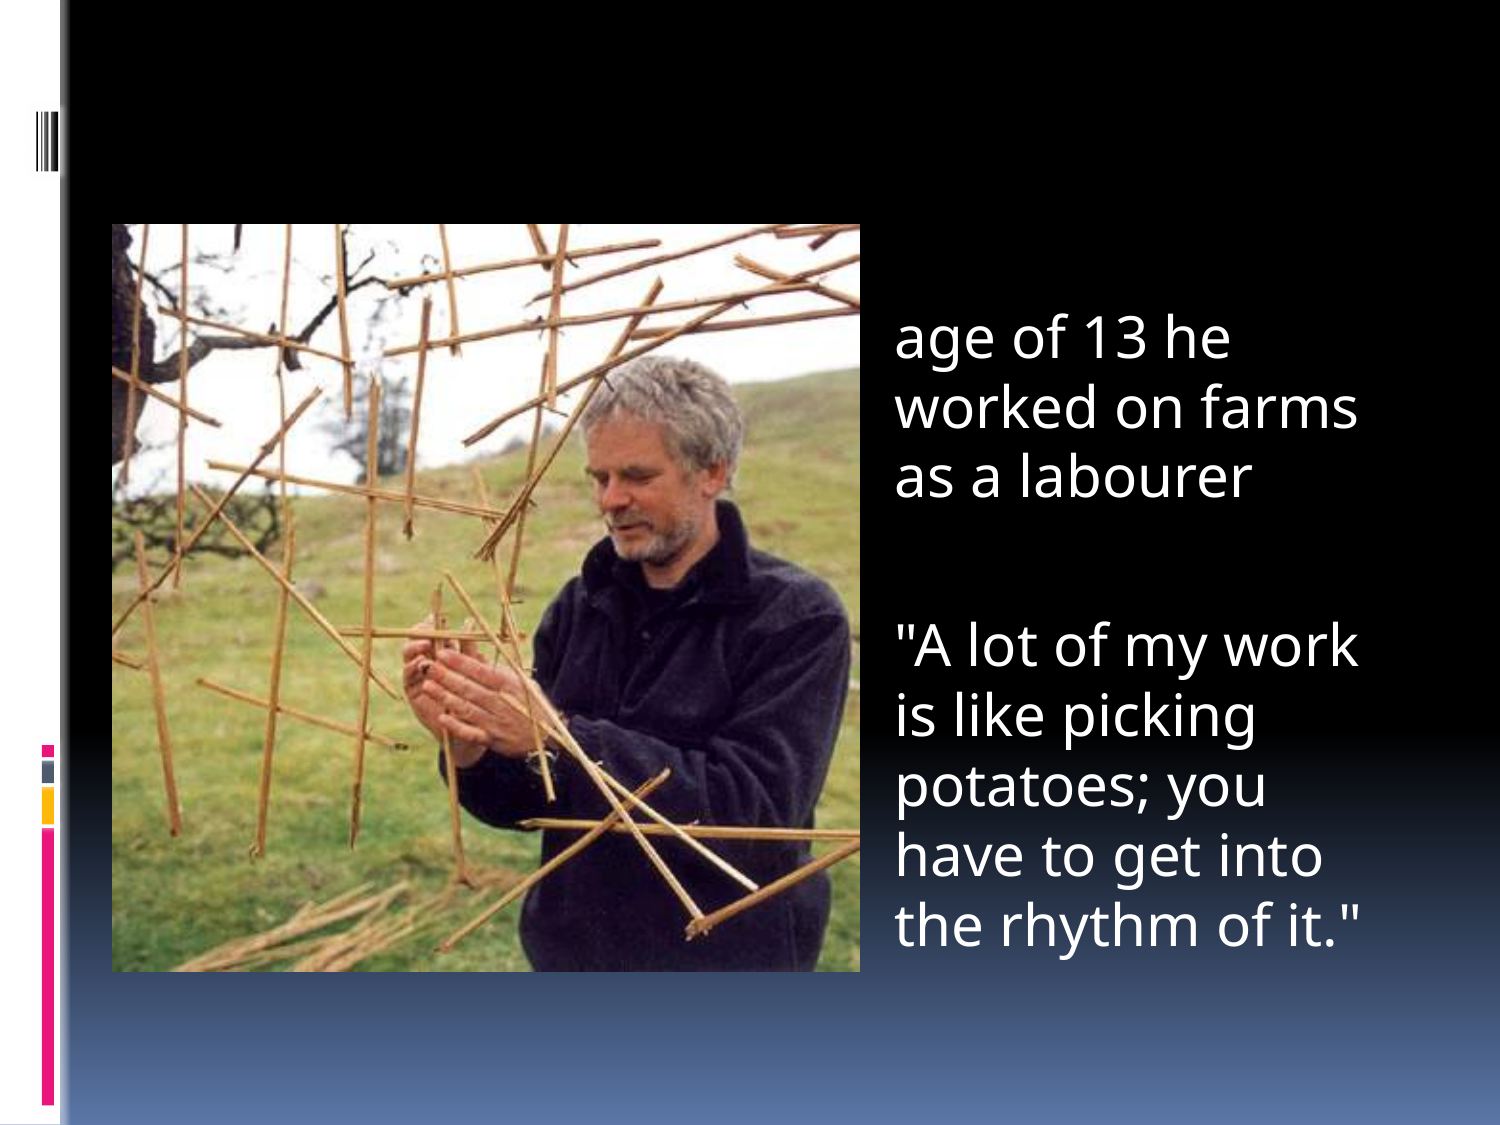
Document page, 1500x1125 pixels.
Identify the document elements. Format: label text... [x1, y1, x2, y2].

picture [112, 224, 860, 973]
list age of 13 he worked on farms as a labourer "A lot of my work is like picking potatoes; you have to get into the rhythm of it." [812, 292, 1425, 1043]
